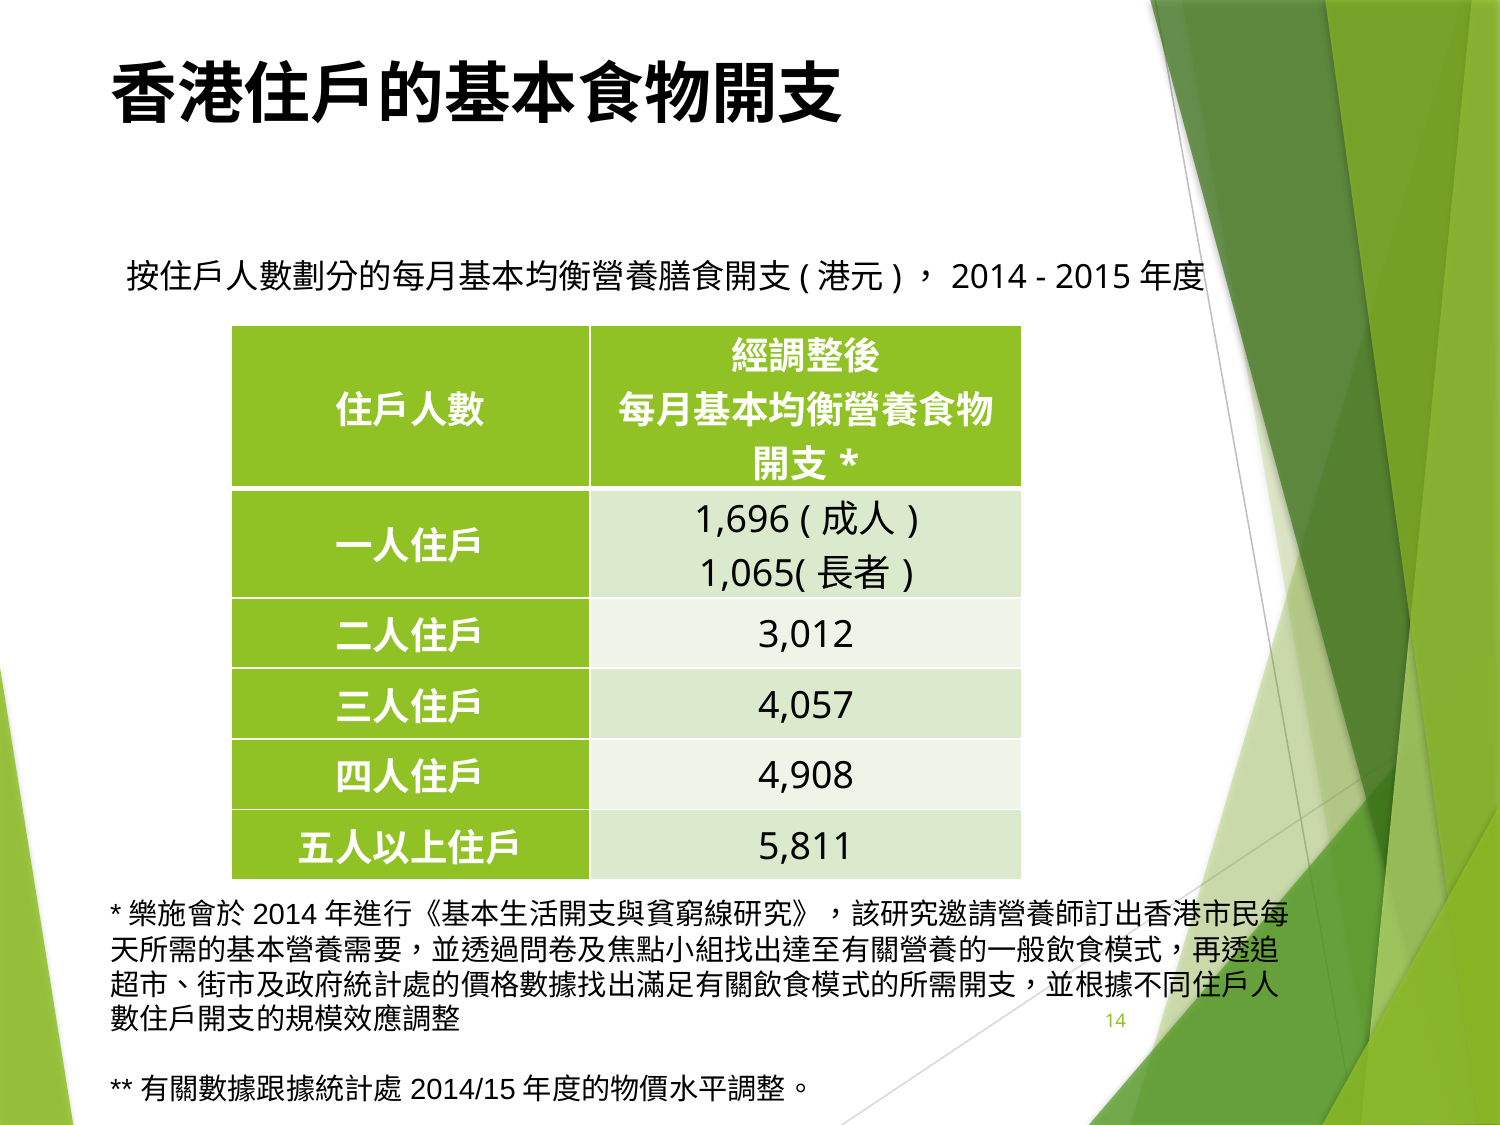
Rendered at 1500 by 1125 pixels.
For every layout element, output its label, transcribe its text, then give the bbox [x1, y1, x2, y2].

text_box 香港住戶的基本食物開支 [95, 42, 1137, 260]
table_cell 3,012 [591, 599, 1021, 667]
table_header 經調整後 每月基本均衡營養食物開支* [591, 377, 1021, 486]
table_cell 4,908 [591, 740, 1021, 809]
title 按住戶人數劃分的每月基本均衡營養膳食開支(港元)，2014 - 2015年度 [111, 173, 1233, 377]
slide_number 14 [1057, 991, 1142, 1051]
table_cell 五人以上住户 [232, 810, 589, 879]
table_cell 1,696 (成人) 1,065(長者) [591, 491, 1021, 597]
table_cell 5,811 [591, 810, 1021, 879]
table_cell 一人住户 [232, 491, 589, 597]
text_box *樂施會於2014年進行《基本生活開支與貧窮線研究》，該研究邀請營養師訂出香港市民每天所需的基本營養需要，並透過問卷及焦點小組找出達至有關營養的一般飲食模式，再透追超市、街市及政府統計處的價格數據找出滿足有關飲食模式的所需開支，並根據不同住戶人數住戶開支的規模效應調整 **有關數據跟據統計處2014/15年度的物價水平調整。 [95, 888, 1313, 1113]
table_cell 三人住户 [232, 669, 589, 738]
table_header 住戶人數 [232, 377, 589, 486]
table_cell 四人住户 [232, 740, 589, 809]
table_cell 二人住户 [232, 599, 589, 667]
table_cell 4,057 [591, 669, 1021, 738]
